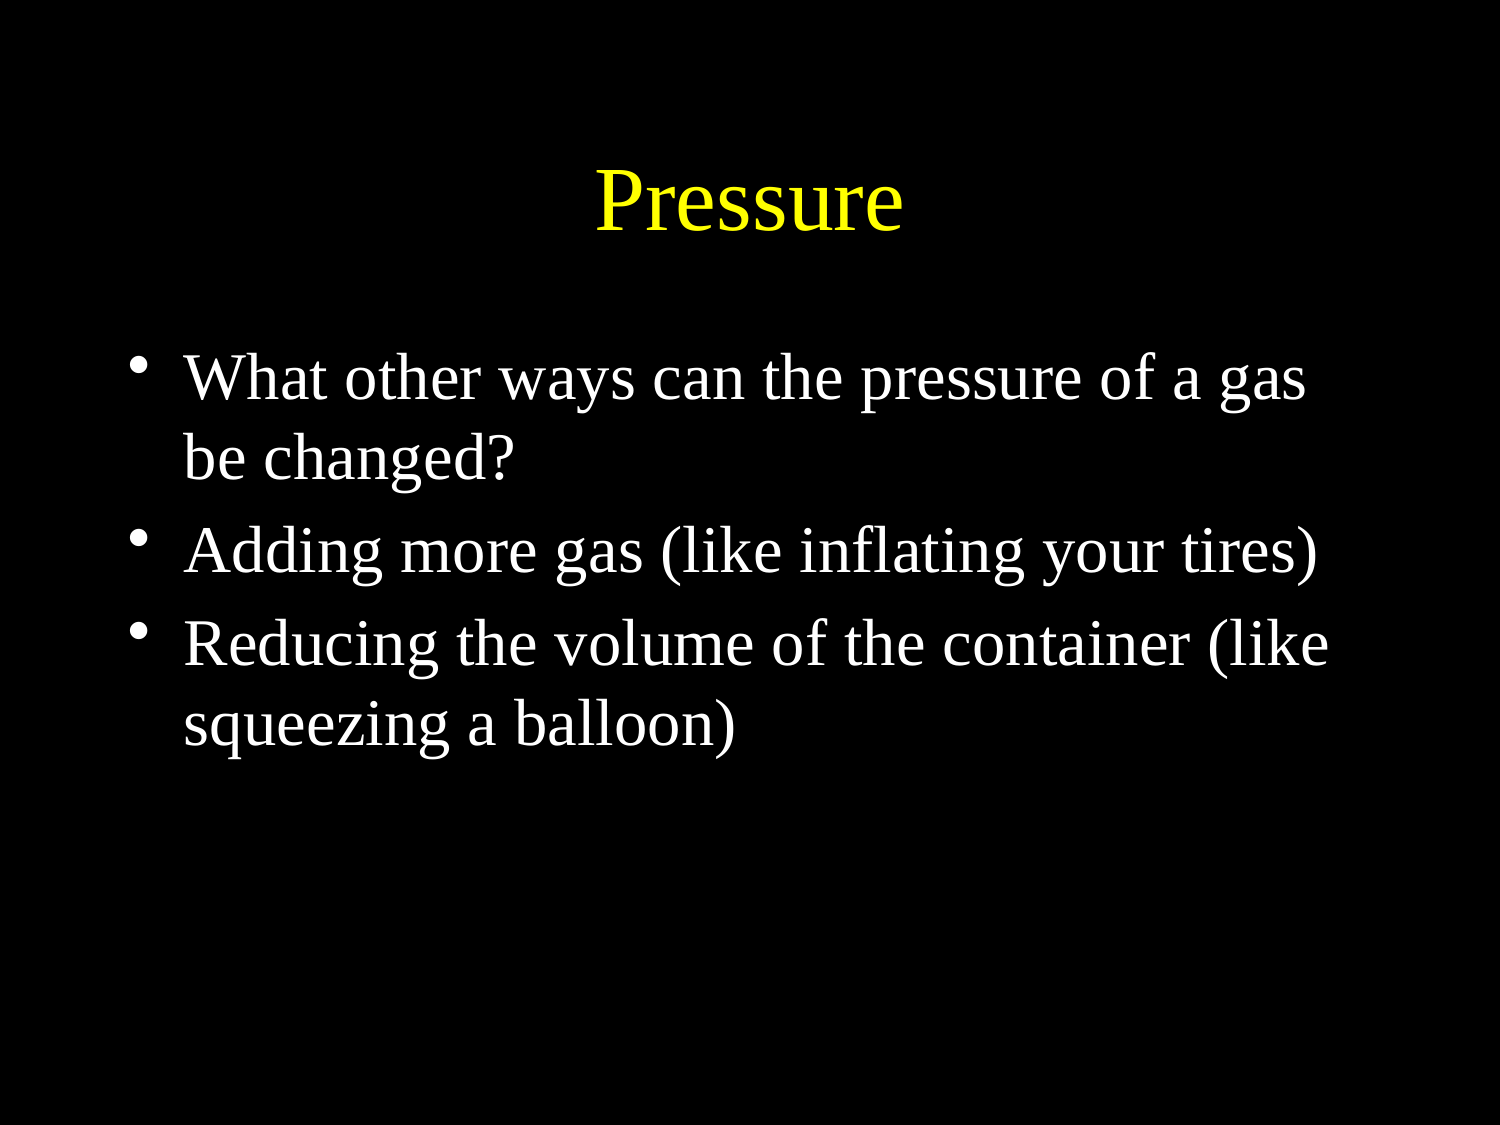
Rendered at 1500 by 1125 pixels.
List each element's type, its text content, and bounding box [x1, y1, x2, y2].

list What other ways can the pressure of a gas be changed? Adding more gas (like inflating your tires) Reducing the volume of the container (like squeezing a balloon) [112, 324, 1388, 1000]
title Pressure [112, 99, 1388, 288]
